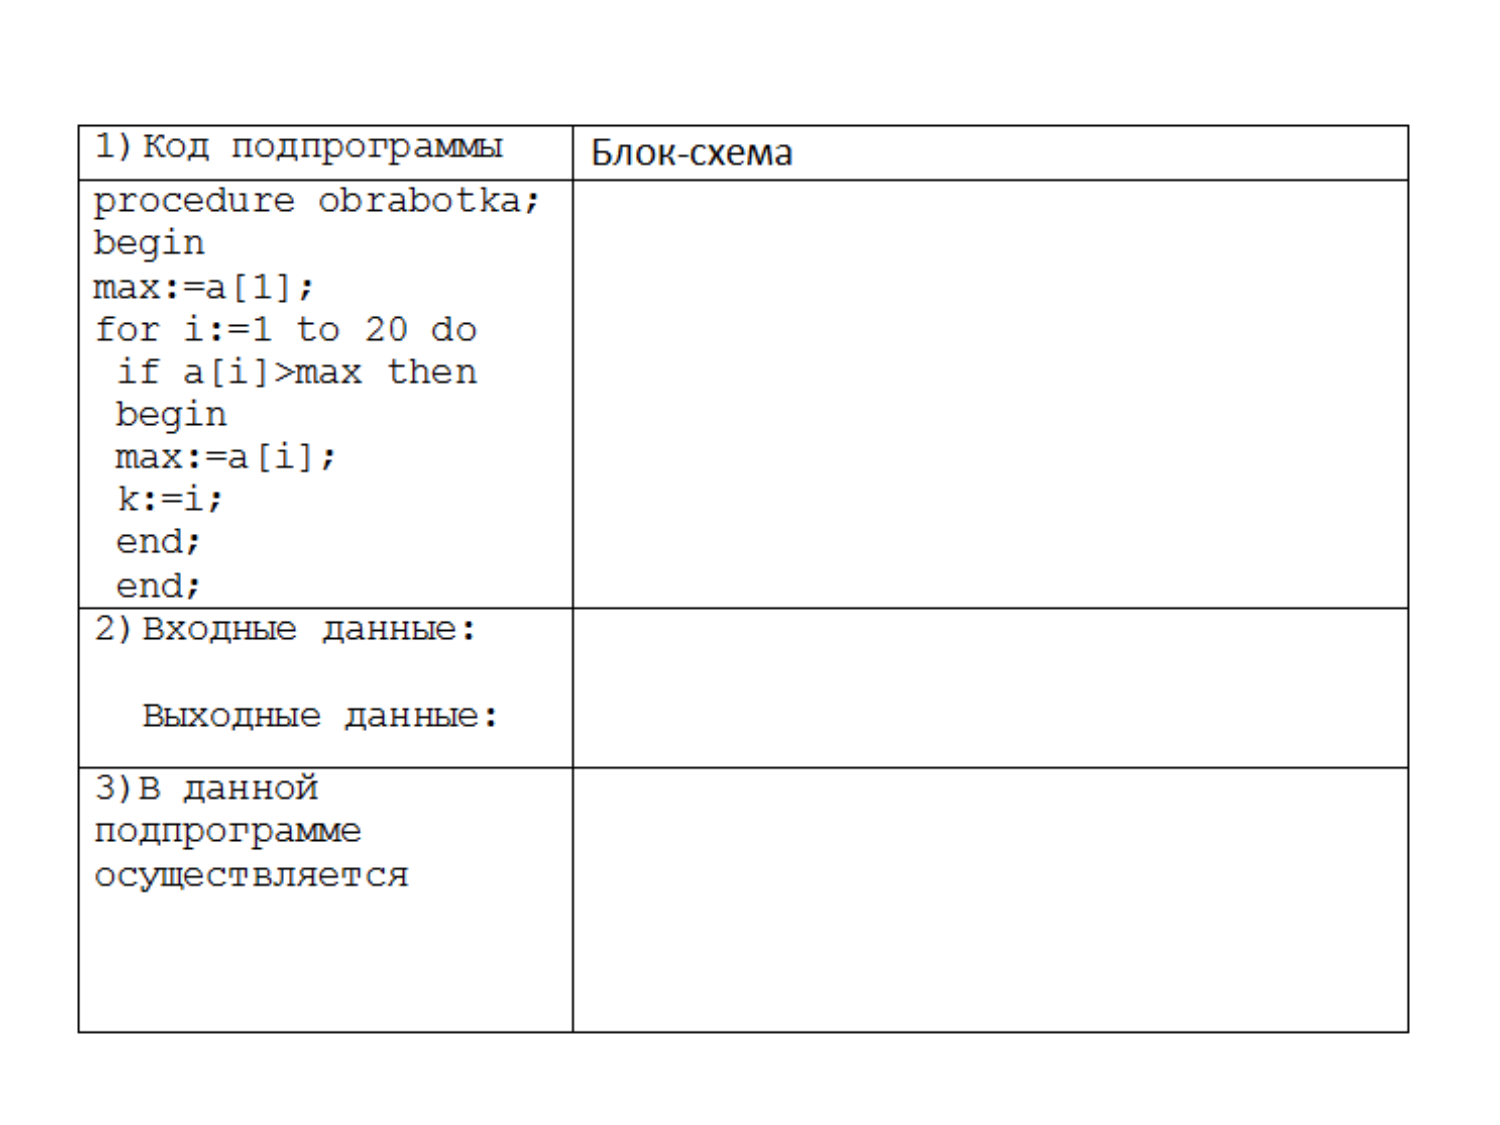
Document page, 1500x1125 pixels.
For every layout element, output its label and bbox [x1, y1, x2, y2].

picture [64, 113, 1424, 1052]
